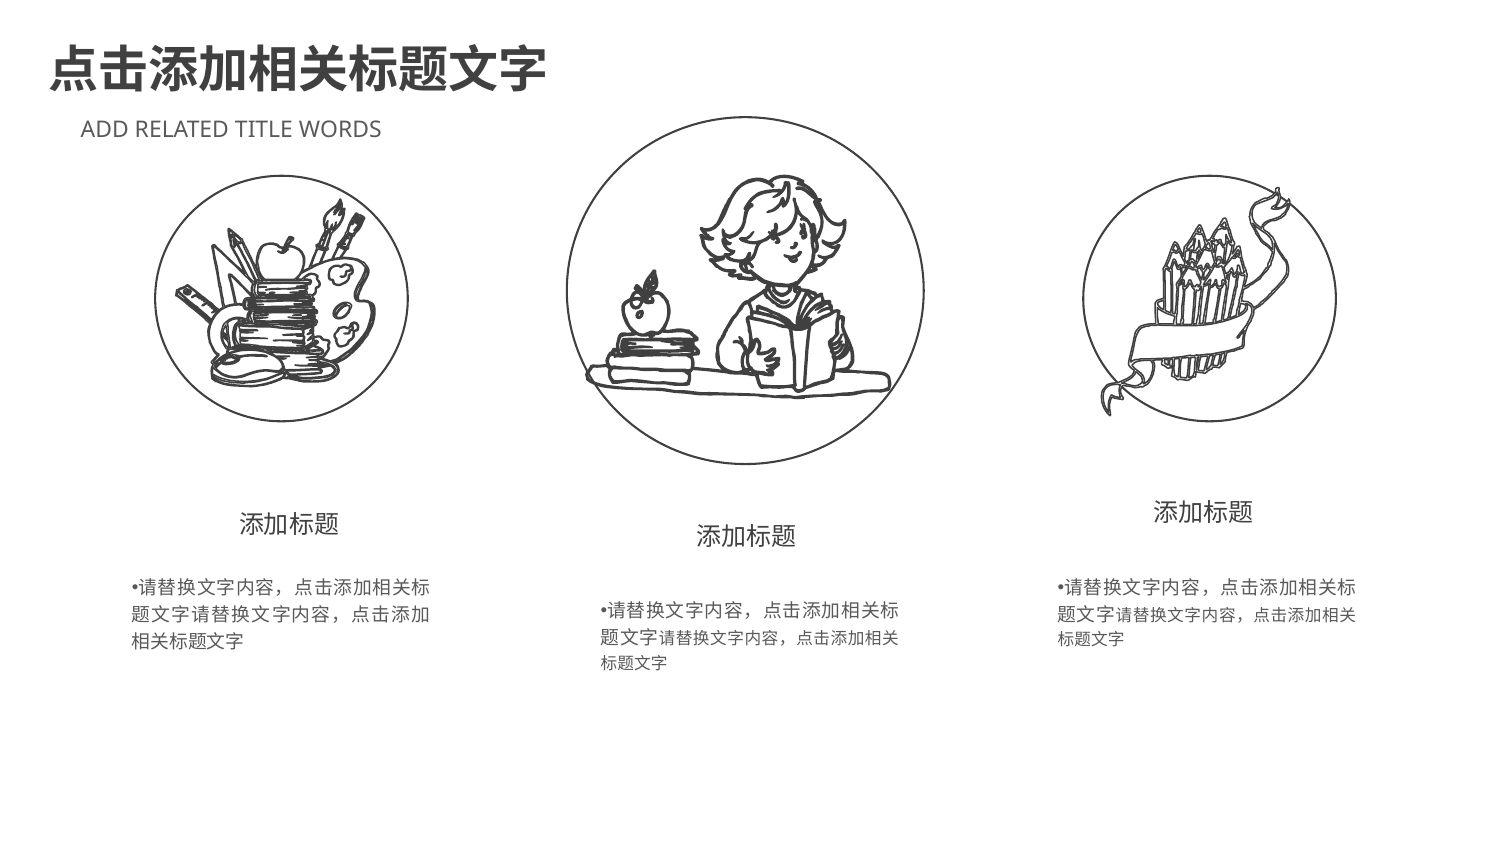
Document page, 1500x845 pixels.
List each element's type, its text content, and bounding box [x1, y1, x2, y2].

text_box 添加标题 [155, 500, 424, 547]
text_box 请替换文字内容，点击添加相关标题文字请替换文字内容，点击添加相关标题文字 [117, 563, 446, 682]
text_box [1101, 187, 1290, 416]
text_box 点击添加相关标题文字 [32, 29, 567, 106]
text_box [614, 117, 877, 173]
text_box [1083, 175, 1274, 382]
text_box [894, 194, 924, 387]
text_box 请替换文字内容，点击添加相关标题文字请替换文字内容，点击添加相关标题文字 [585, 587, 914, 722]
text_box [1253, 194, 1287, 227]
text_box [566, 225, 580, 356]
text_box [585, 175, 891, 399]
text_box [1122, 203, 1336, 422]
text_box [210, 175, 353, 197]
text_box [202, 394, 361, 422]
text_box [380, 221, 408, 376]
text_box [175, 198, 376, 387]
text_box [612, 407, 878, 465]
text_box [155, 240, 170, 357]
text_box ADD RELATED TITLE WORDS [64, 106, 491, 150]
text_box 添加标题 [1069, 488, 1338, 535]
text_box 添加标题 [612, 512, 881, 558]
text_box 请替换文字内容，点击添加相关标题文字请替换文字内容，点击添加相关标题文字 [1042, 563, 1371, 699]
